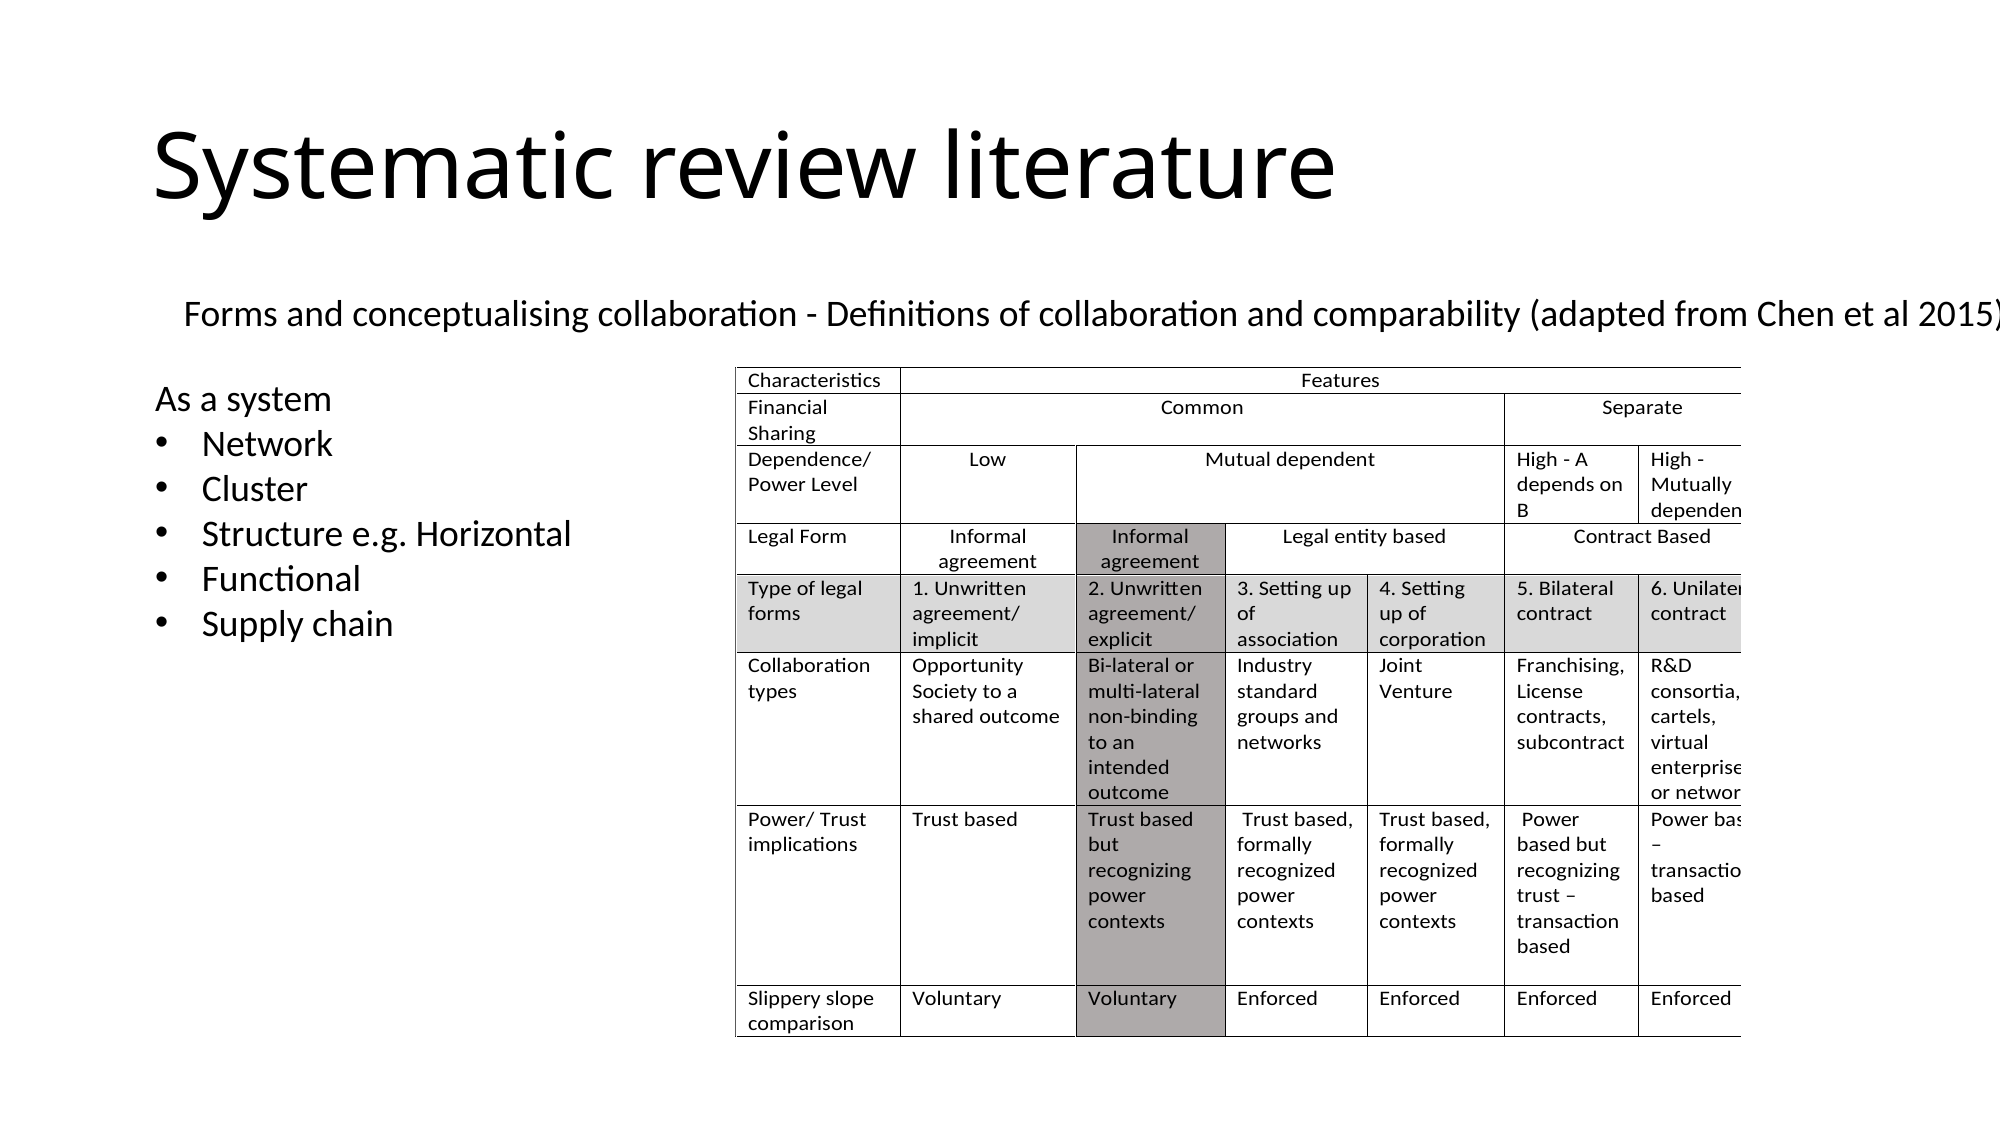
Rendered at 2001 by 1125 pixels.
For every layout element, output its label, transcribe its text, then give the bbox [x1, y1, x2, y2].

text_box As a system Network Cluster Structure e.g. Horizontal Functional Supply chain [140, 366, 588, 652]
title Systematic review literature [137, 59, 1863, 278]
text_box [735, 366, 1741, 1086]
text_box Forms and conceptualising collaboration - Definitions of collaboration and comparability (adapted from Chen et al 2015) [169, 281, 2000, 341]
